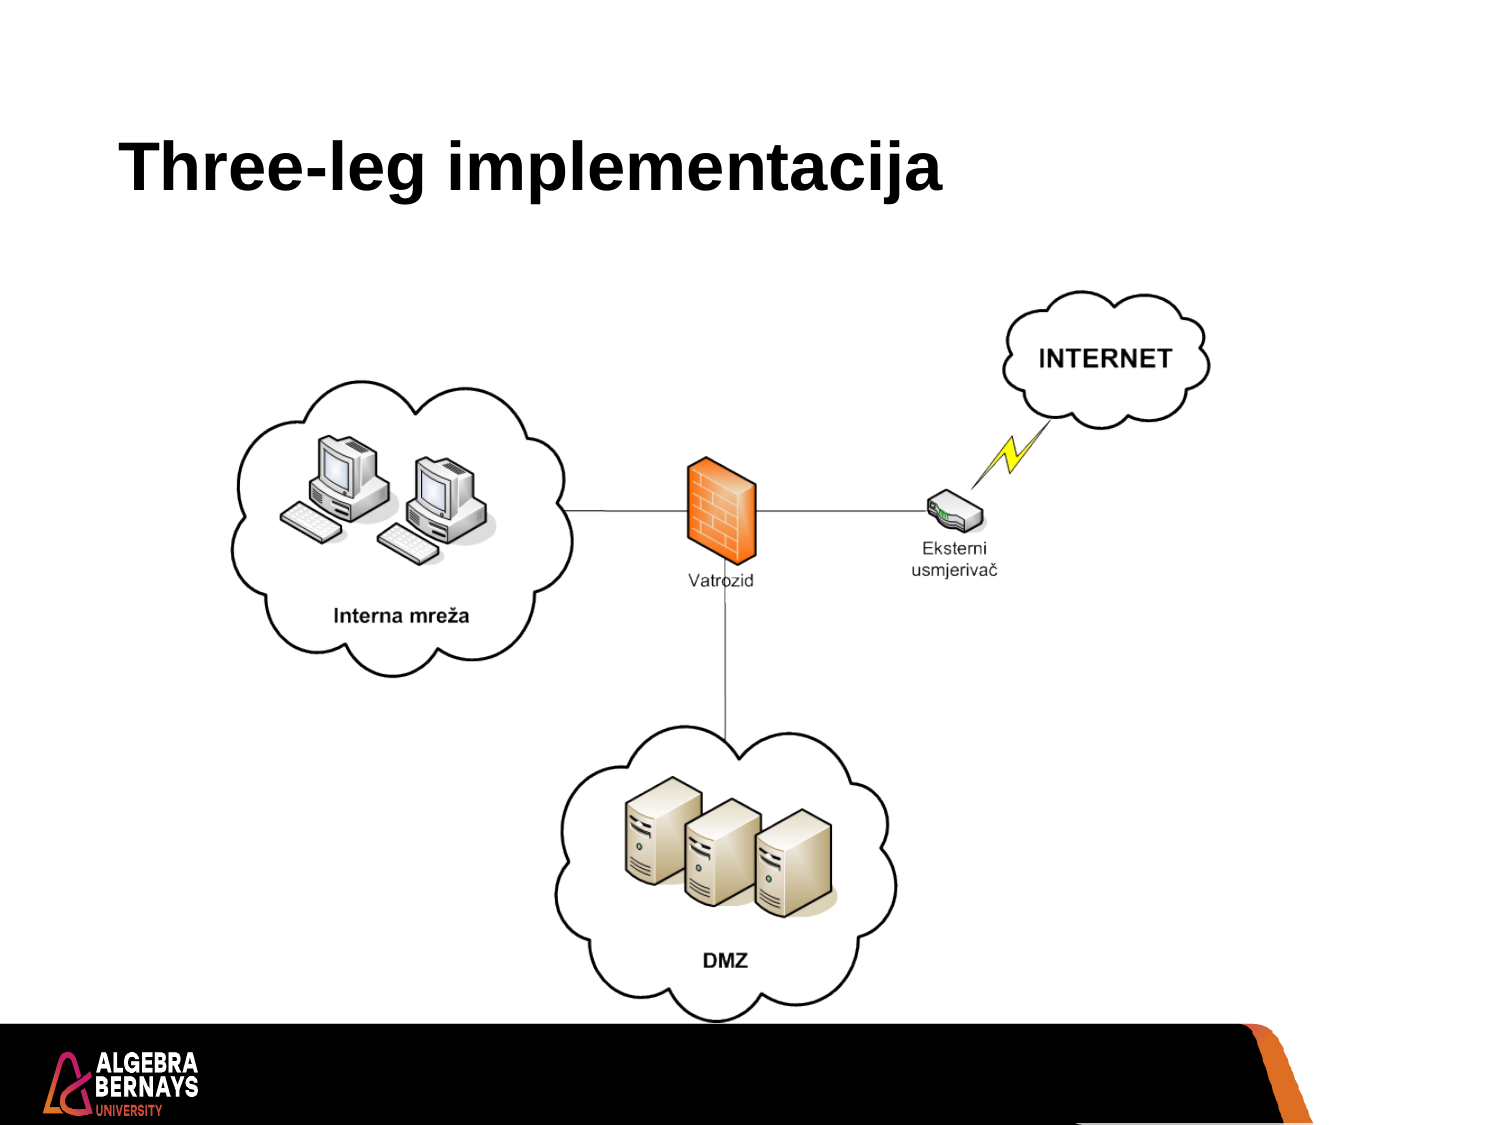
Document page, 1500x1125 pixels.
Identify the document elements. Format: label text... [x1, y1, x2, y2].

title Three-leg implementacija [103, 59, 1397, 278]
picture [0, 290, 1468, 1125]
